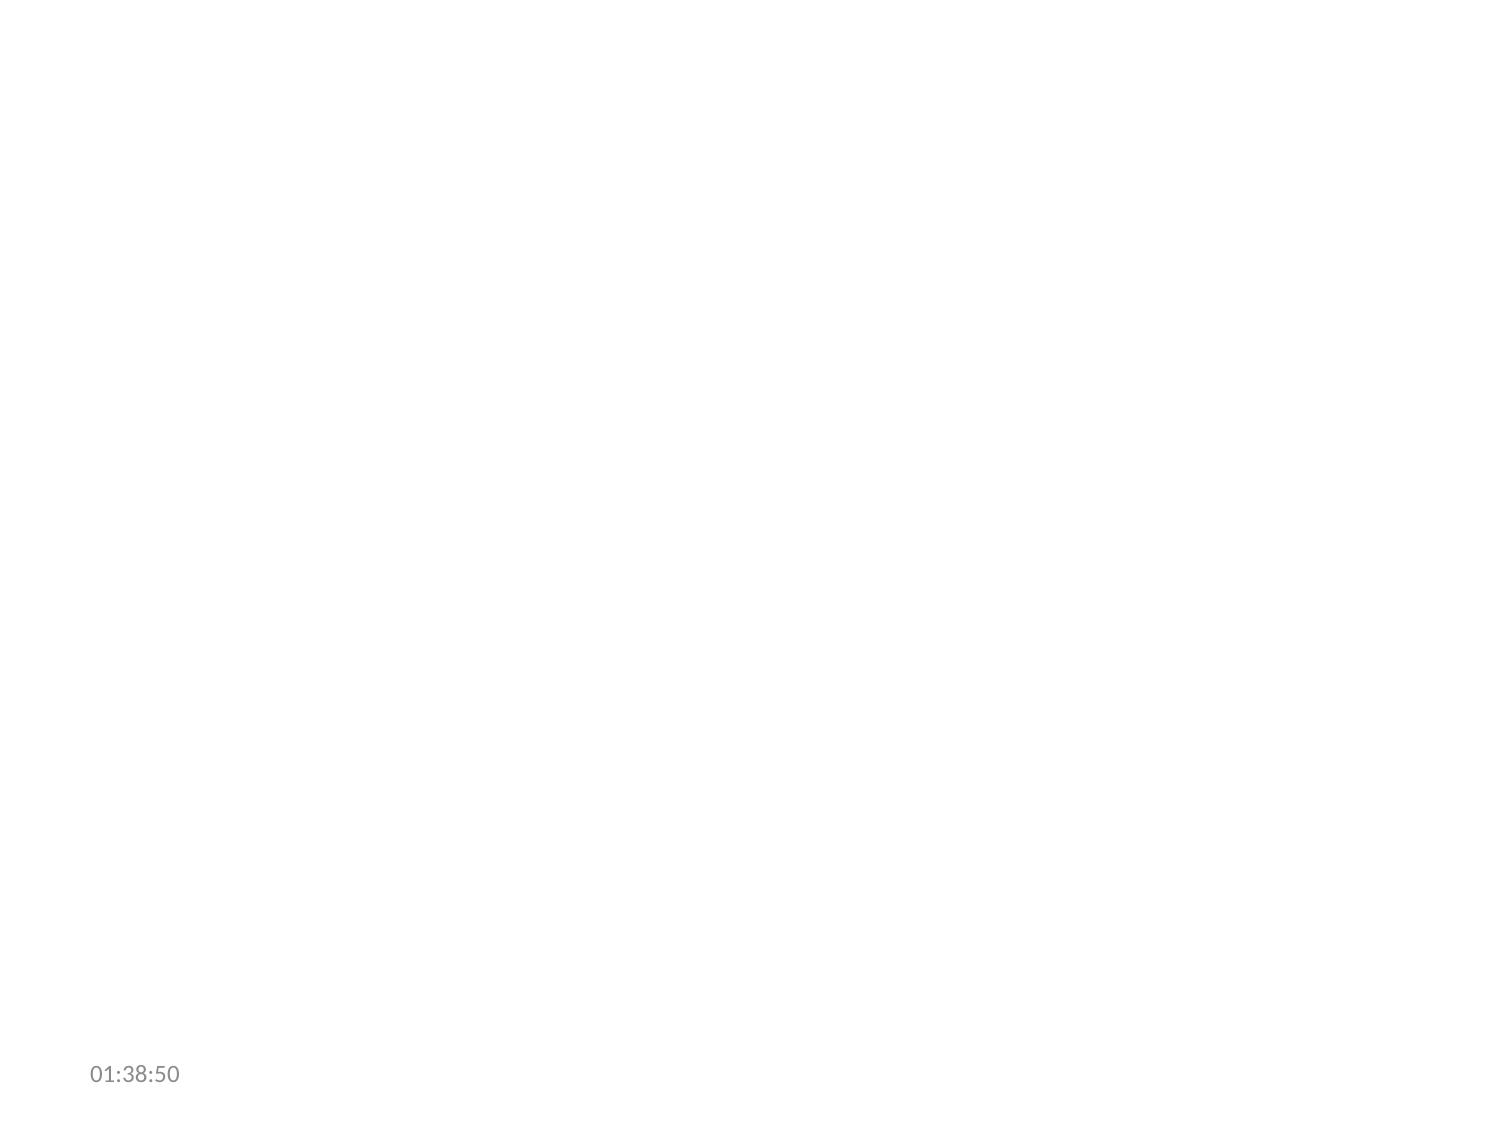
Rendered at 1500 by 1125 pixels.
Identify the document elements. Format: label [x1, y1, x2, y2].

slide_number [75, 1042, 425, 1103]
